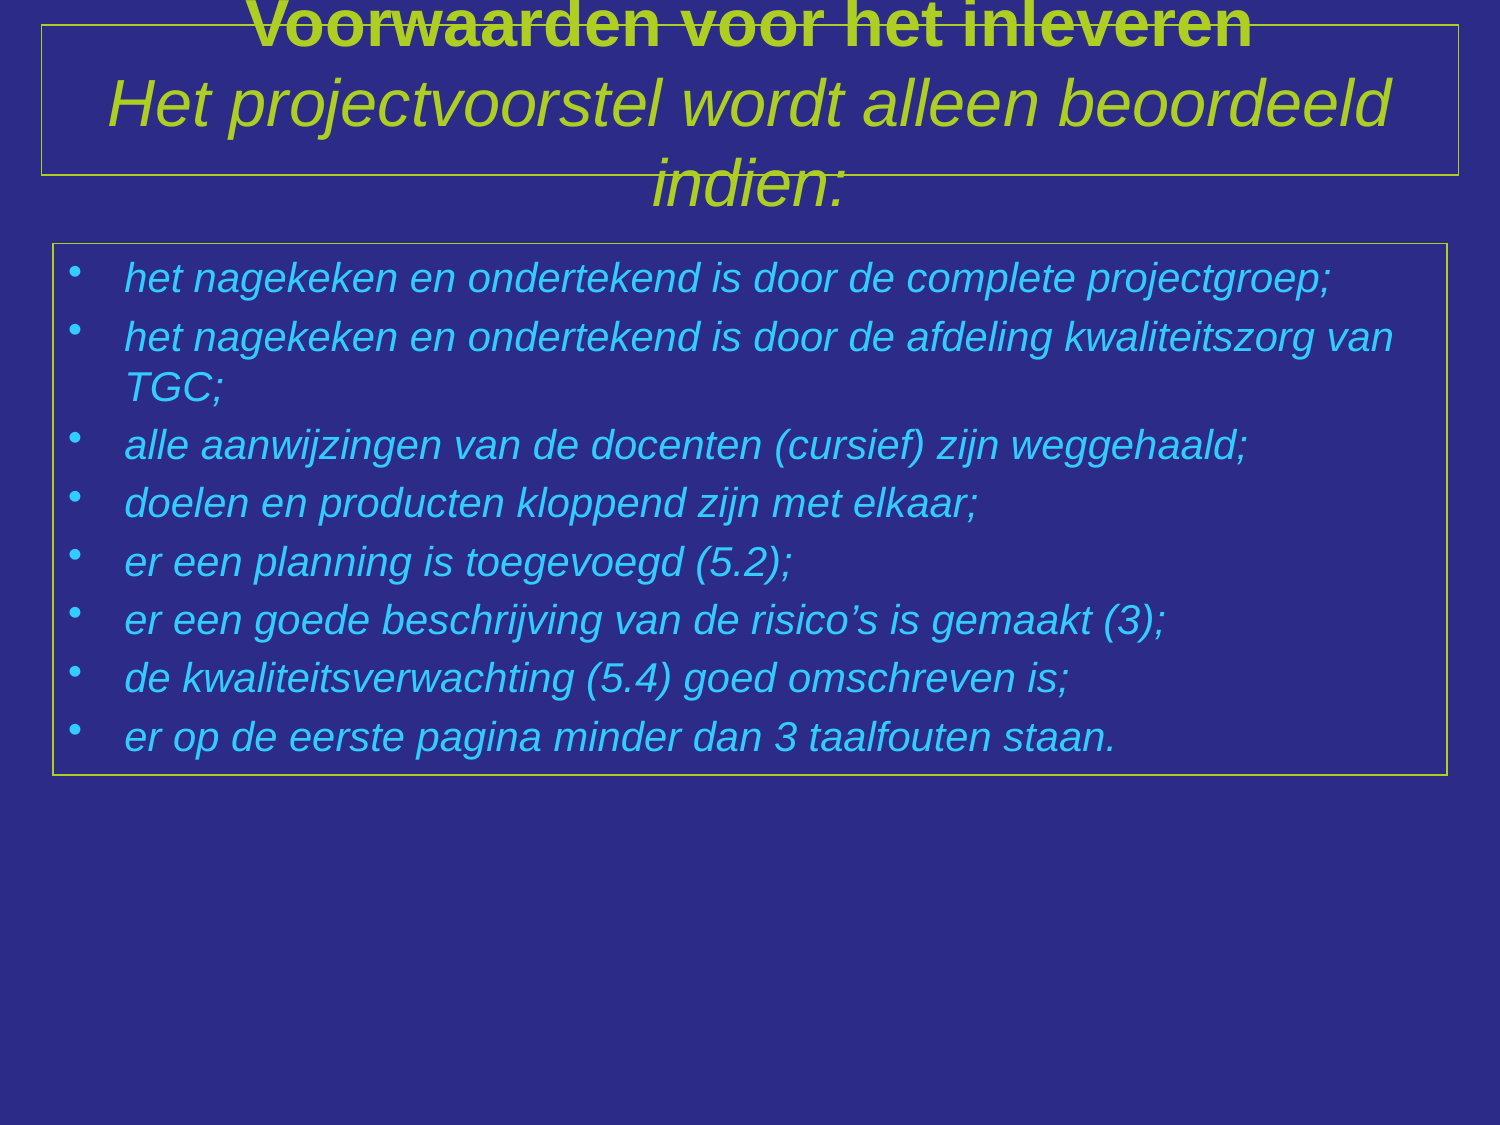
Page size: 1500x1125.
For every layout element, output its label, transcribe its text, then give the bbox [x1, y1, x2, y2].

title Voorwaarden voor het inleveren Het projectvoorstel wordt alleen beoordeeld indien: [41, 24, 1459, 176]
list het nagekeken en ondertekend is door de complete projectgroep; het nagekeken en ondertekend is door de afdeling kwaliteitszorg van TGC; alle aanwijzingen van de docenten (cursief) zijn weggehaald; doelen en producten kloppend zijn met elkaar; er een planning is toegevoegd (5.2); er een goede beschrijving van de risico’s is gemaakt (3); de kwaliteitsverwachting (5.4) goed omschreven is; er op de eerste pagina minder dan 3 taalfouten staan. [52, 243, 1448, 776]
